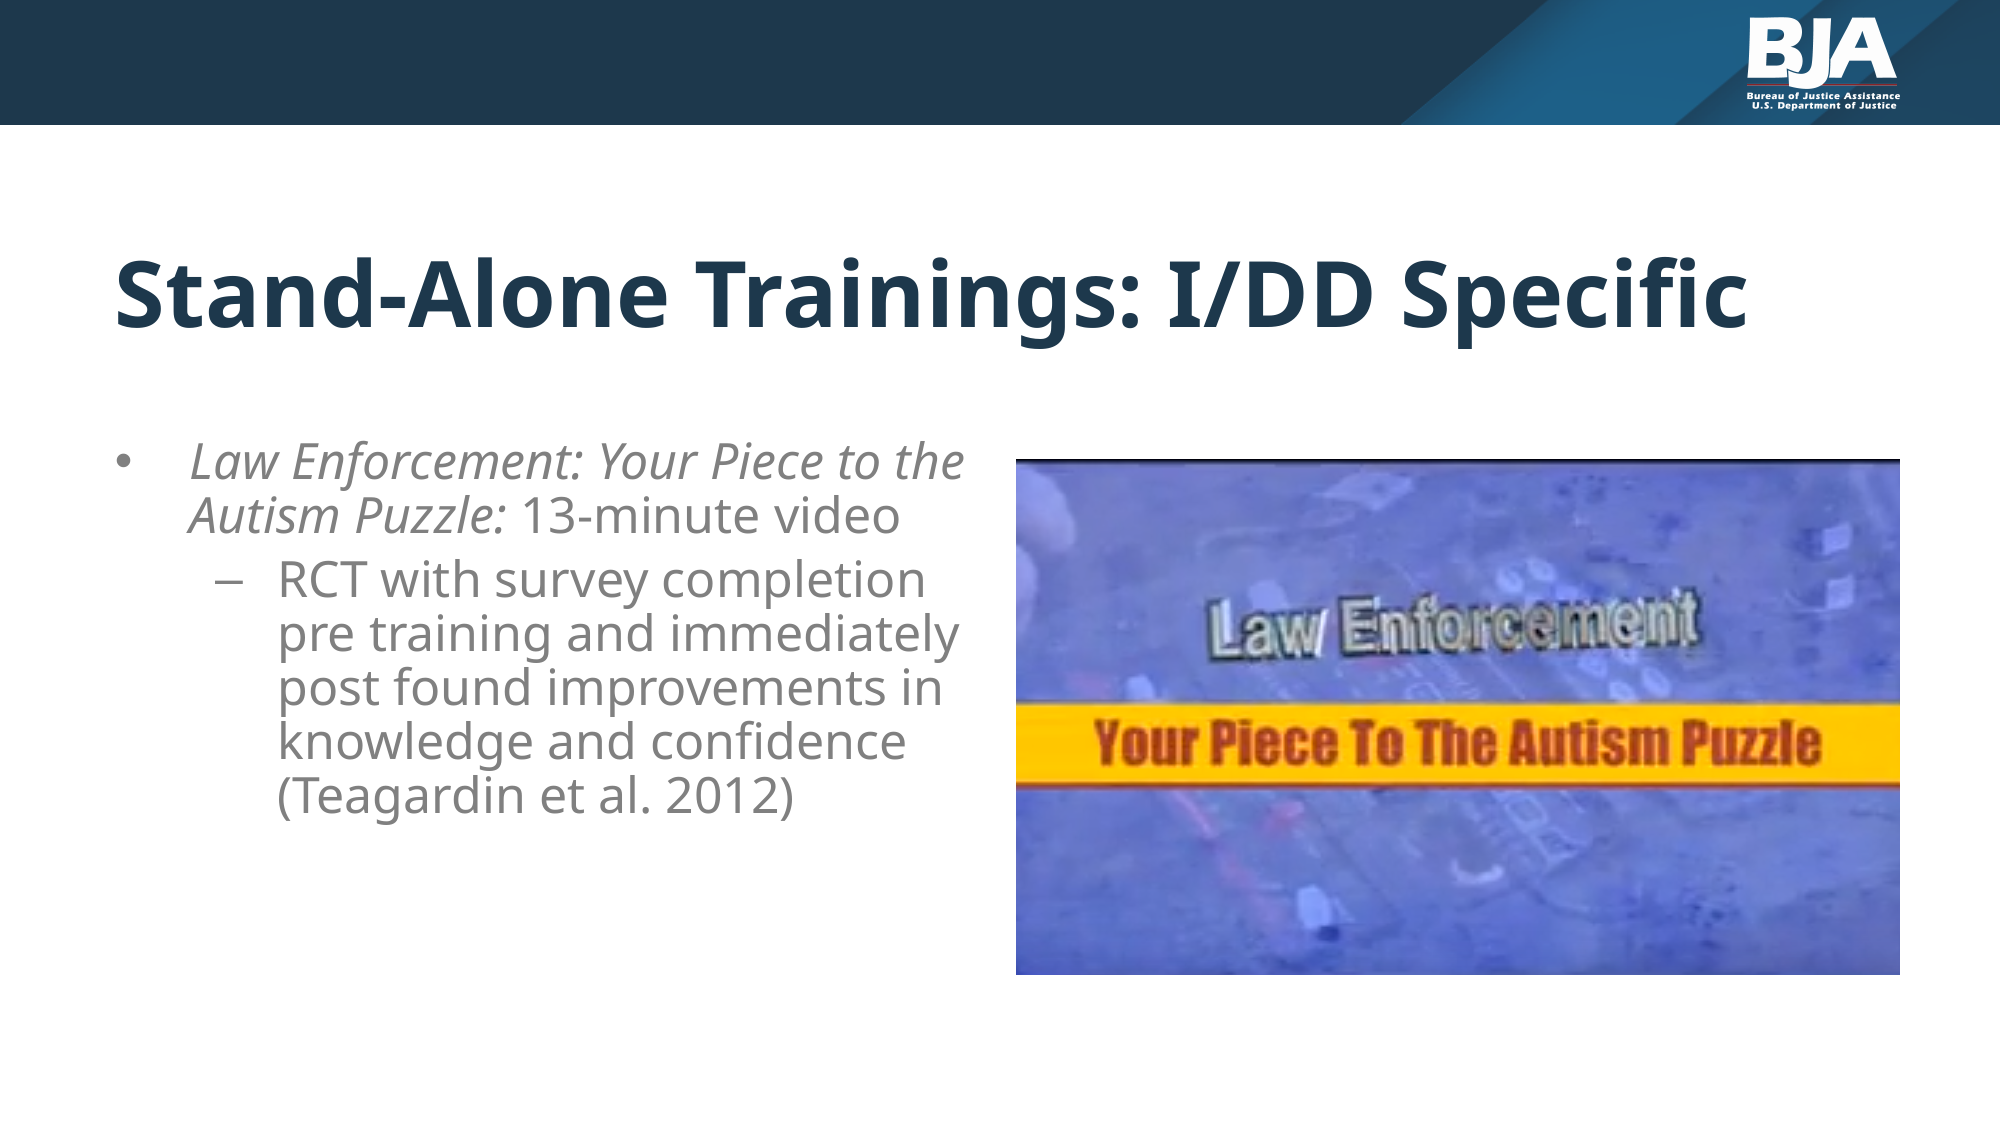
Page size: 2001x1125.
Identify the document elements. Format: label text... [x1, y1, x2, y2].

picture [0, 0, 2000, 125]
list Law Enforcement: Your Piece to the Autism Puzzle: 13-minute video RCT with survey completion pre training and immediately post found improvements in knowledge and confidence (Teagardin et al. 2012) [99, 429, 984, 1005]
picture [1016, 459, 1901, 975]
title Stand-Alone Trainings: I/DD Specific [99, 196, 1900, 384]
